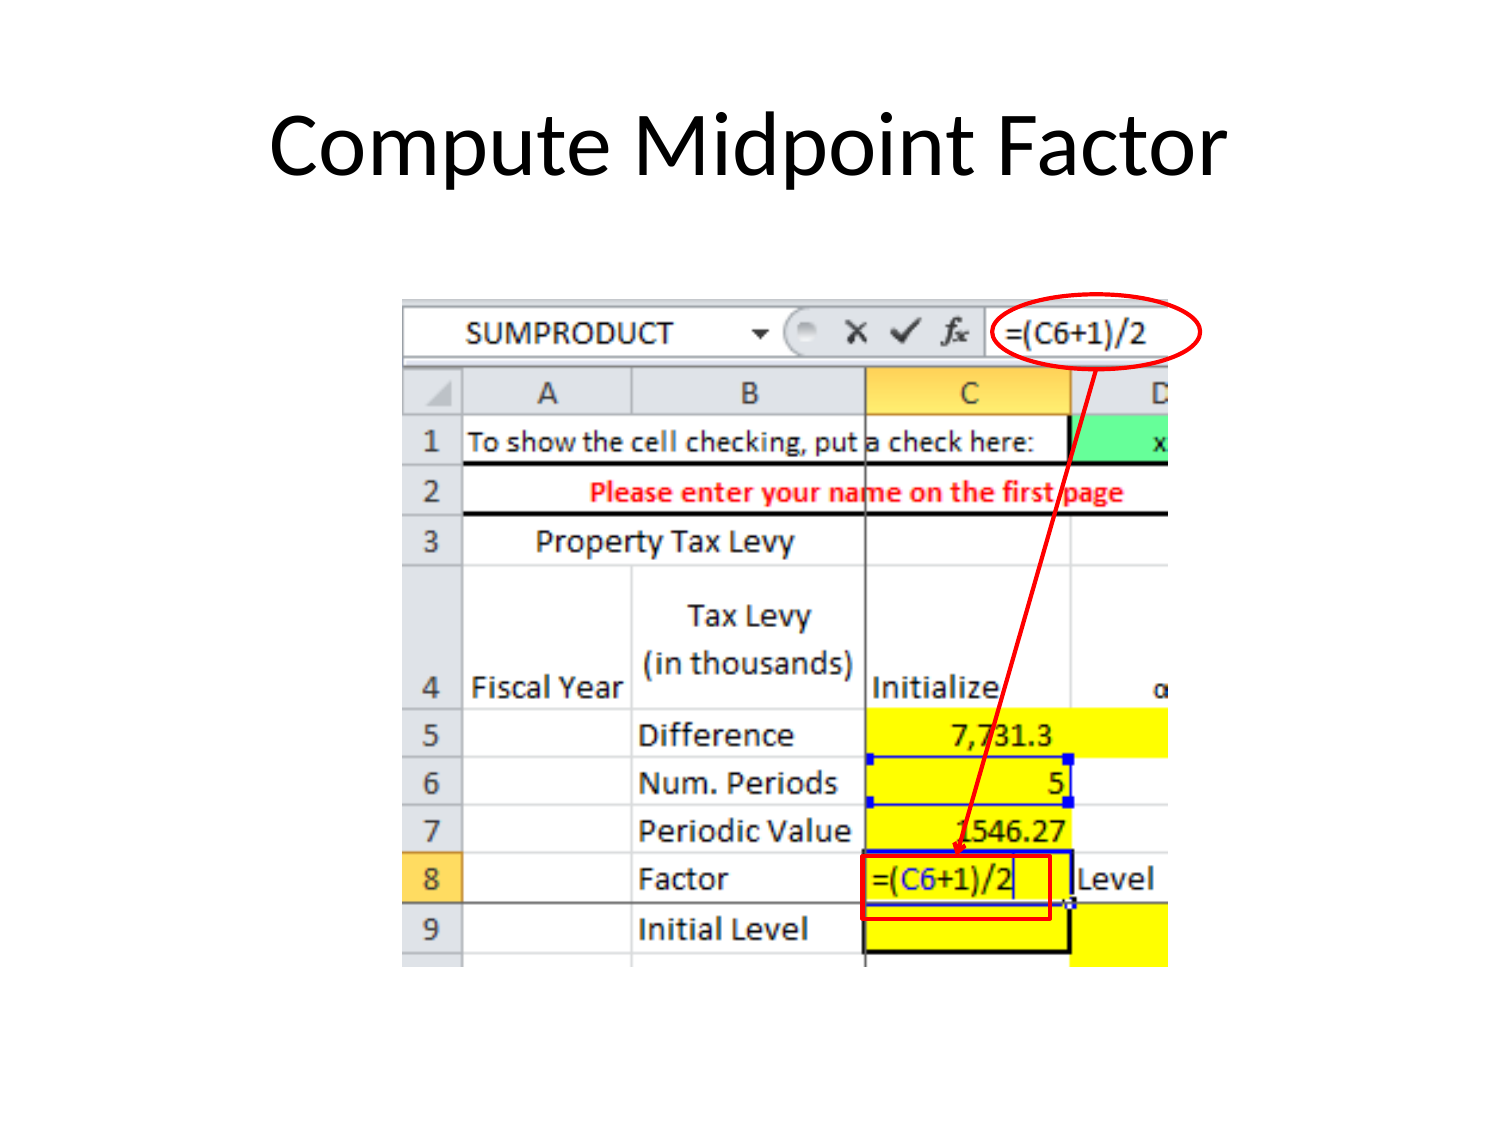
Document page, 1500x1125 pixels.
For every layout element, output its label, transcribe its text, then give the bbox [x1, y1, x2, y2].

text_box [862, 294, 1201, 919]
title Compute Midpoint Factor [75, 45, 1425, 233]
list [402, 299, 1169, 967]
